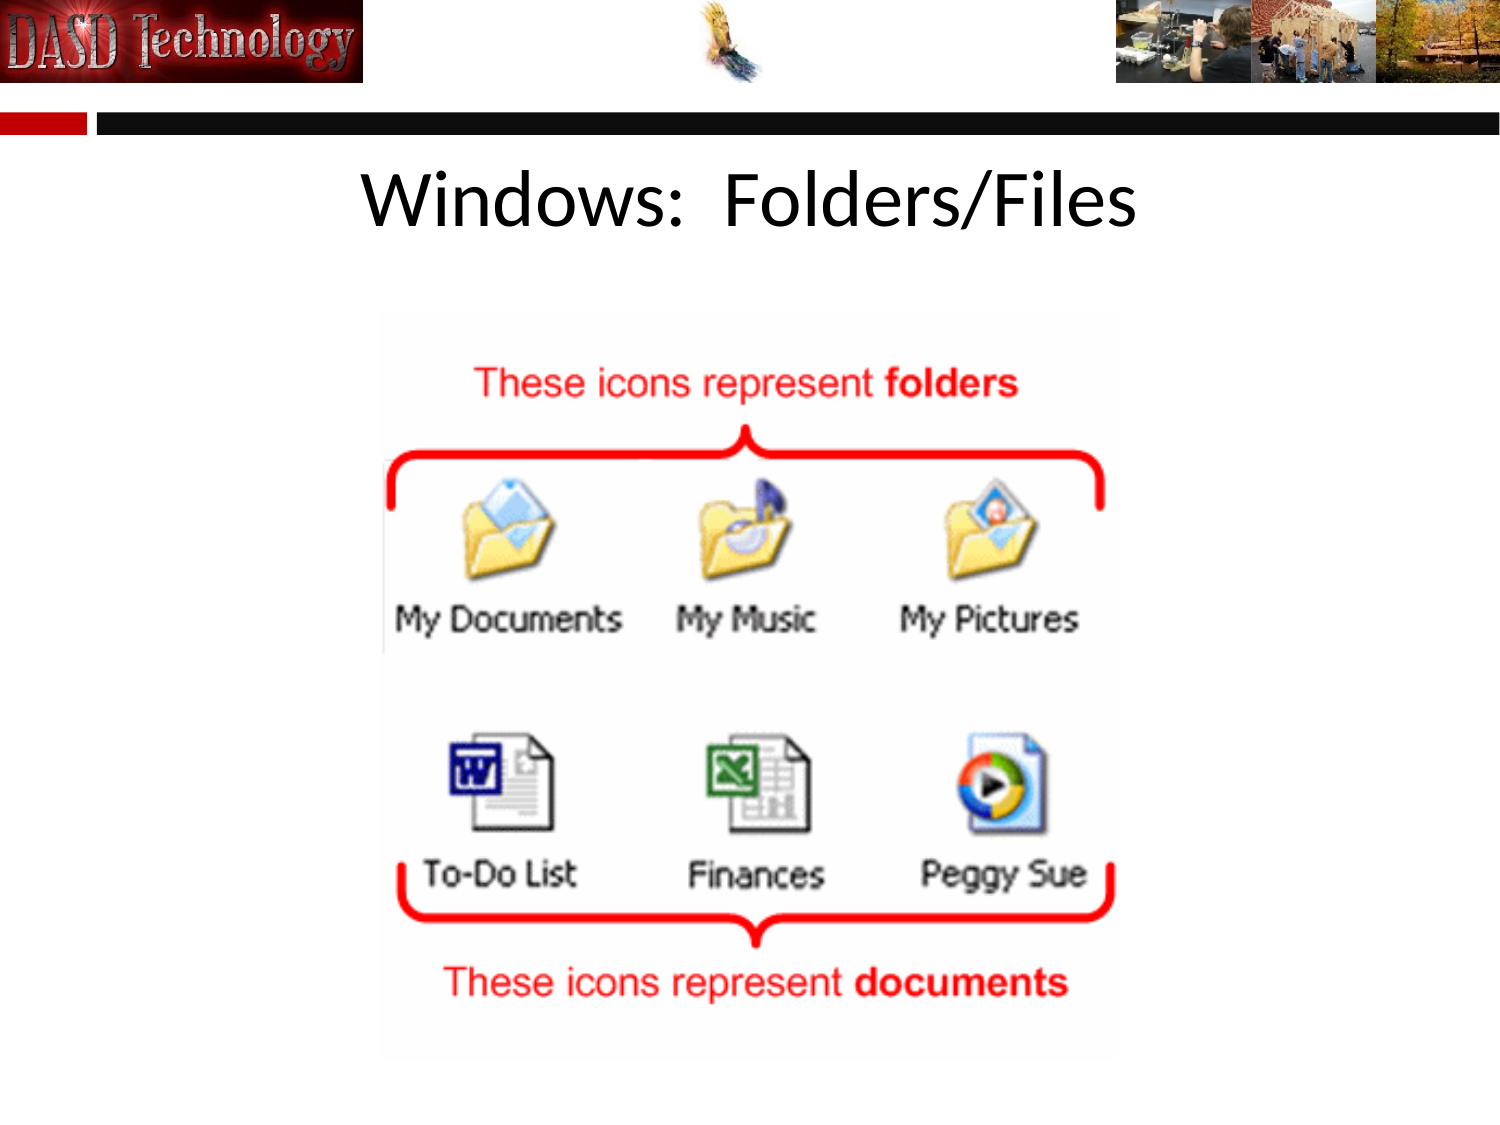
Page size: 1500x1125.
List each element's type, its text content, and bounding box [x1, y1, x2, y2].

title Windows: Folders/Files [75, 137, 1425, 250]
text_box [95, 110, 1500, 137]
picture [380, 312, 1119, 1059]
picture [699, 0, 764, 83]
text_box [1116, 0, 1500, 83]
picture [0, 0, 363, 84]
text_box [0, 110, 89, 137]
